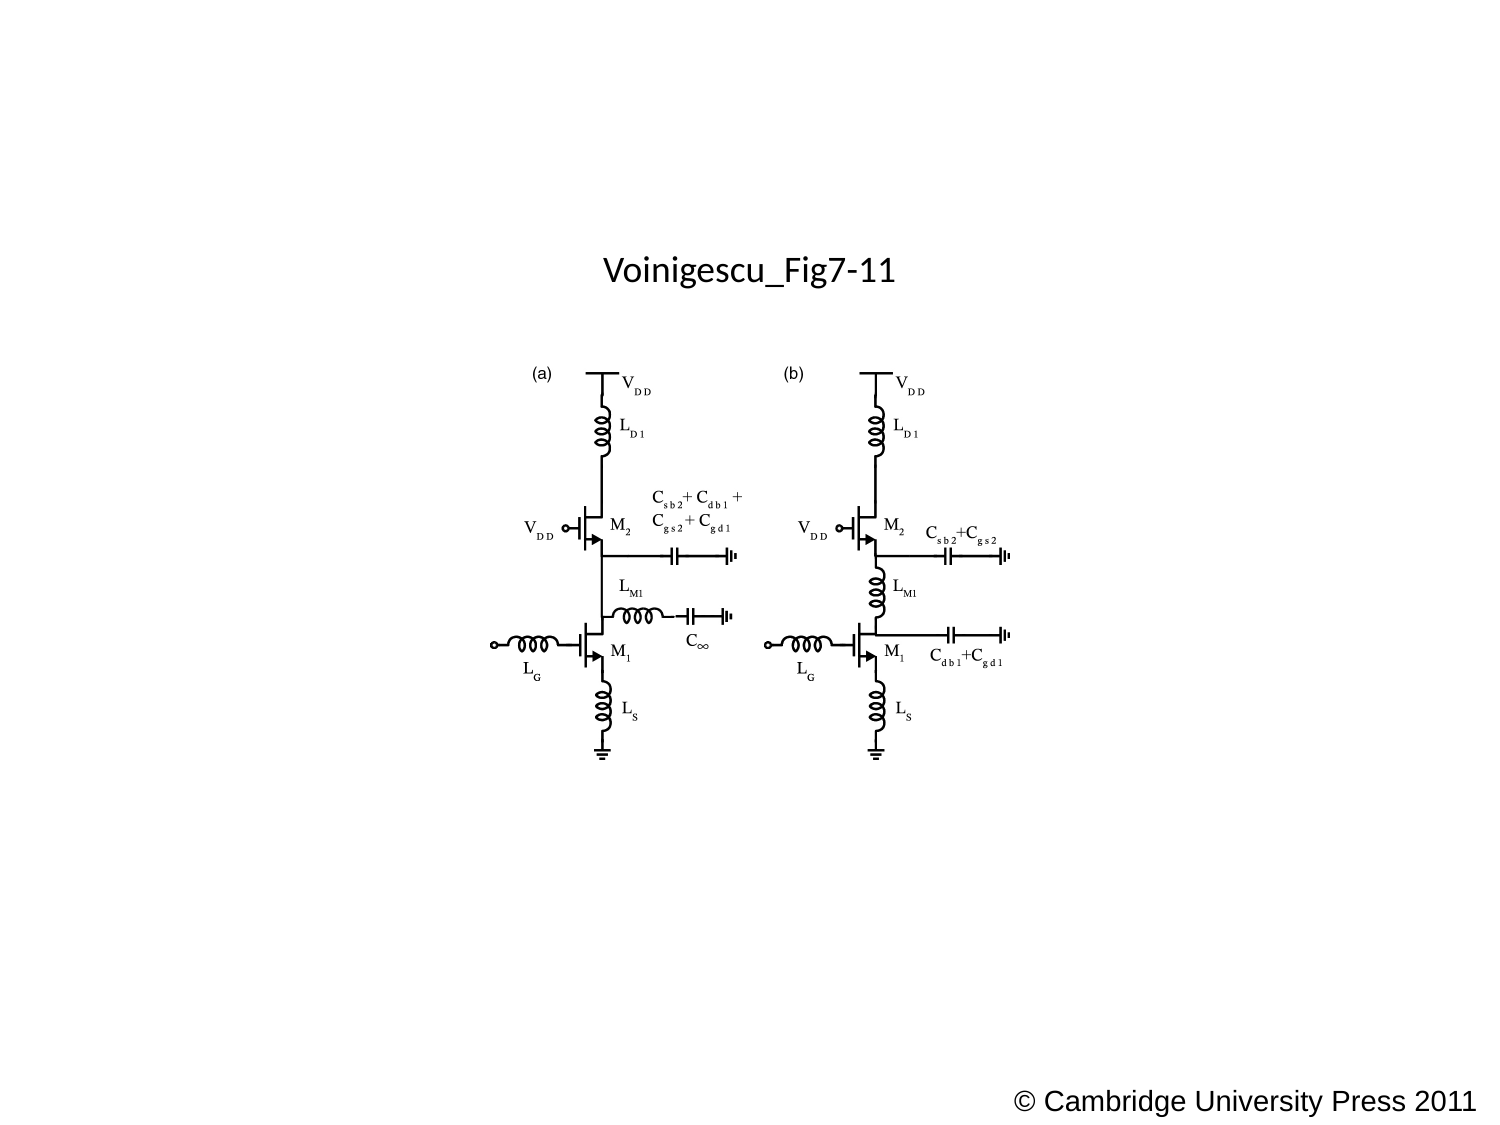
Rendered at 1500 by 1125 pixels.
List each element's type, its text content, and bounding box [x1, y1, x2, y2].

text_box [490, 237, 1010, 761]
text_box © Cambridge University Press 2011 [907, 1074, 1493, 1125]
